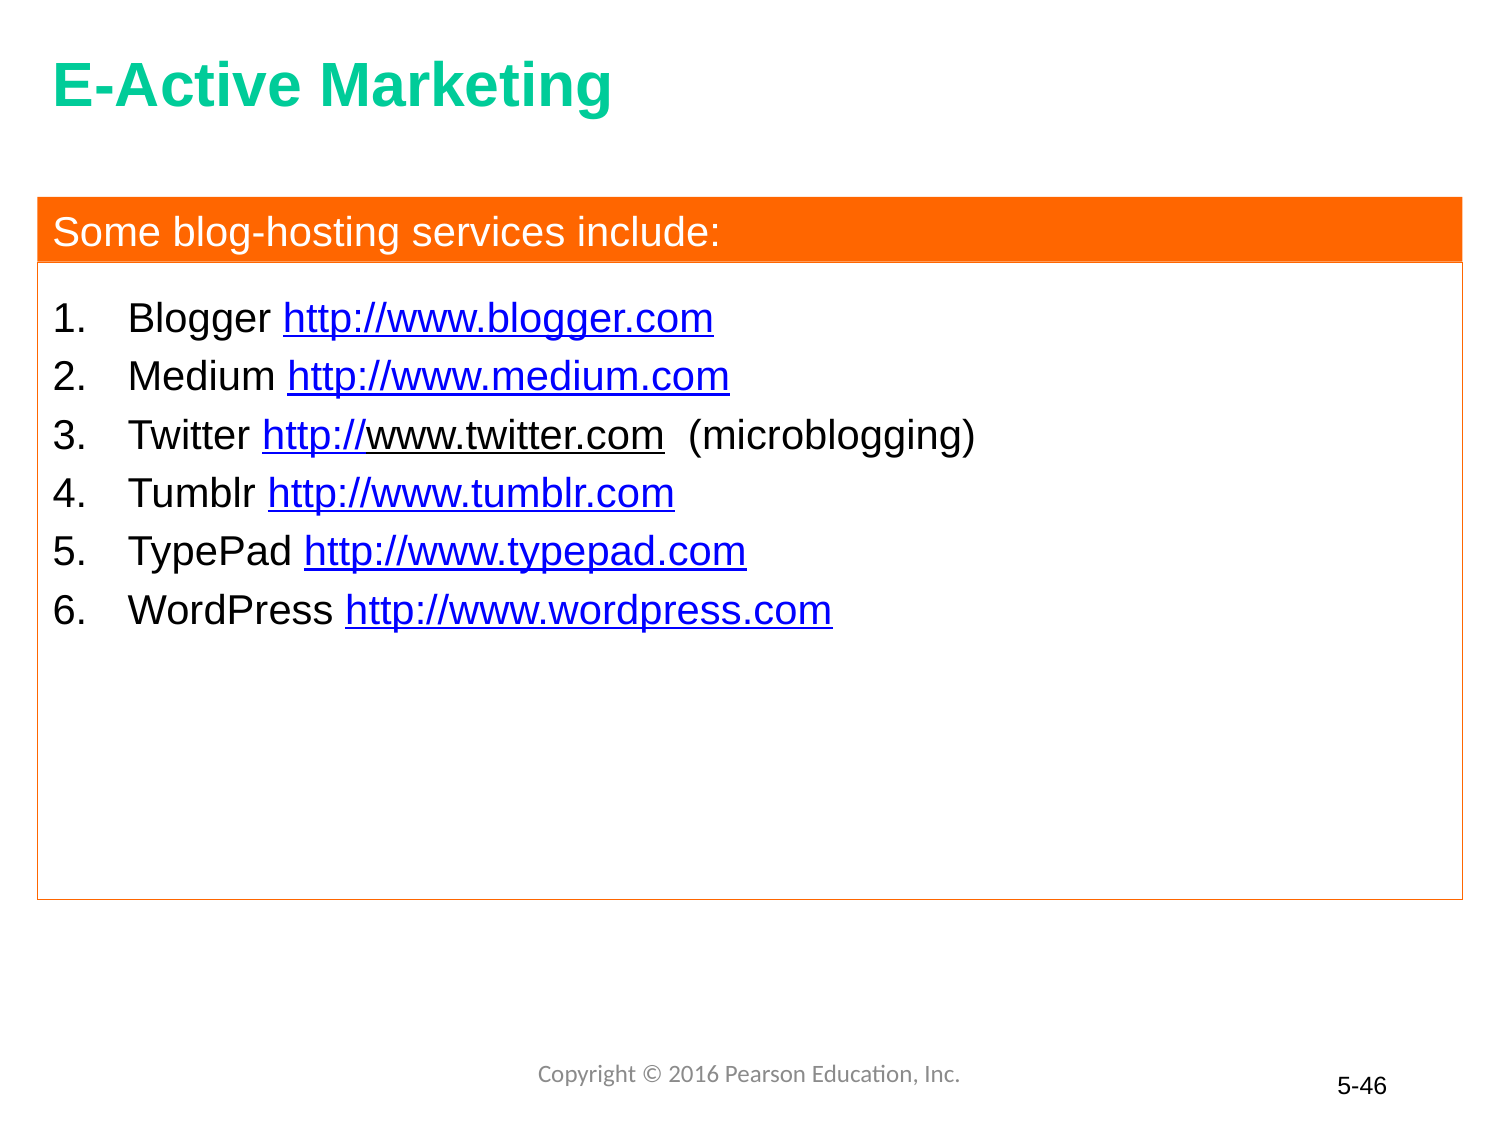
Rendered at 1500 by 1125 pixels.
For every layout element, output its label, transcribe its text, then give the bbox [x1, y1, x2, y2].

text_box Some blog-hosting services include: [37, 196, 1463, 262]
list Blogger http://www.blogger.com Medium http://www.medium.com Twitter http://www.twitter.com (microblogging) Tumblr http://www.tumblr.com TypePad http://www.typepad.com WordPress http://www.wordpress.com [37, 262, 1463, 900]
footer Copyright © 2016 Pearson Education, Inc. [512, 1042, 988, 1103]
title E-Active Marketing [37, 0, 1388, 175]
